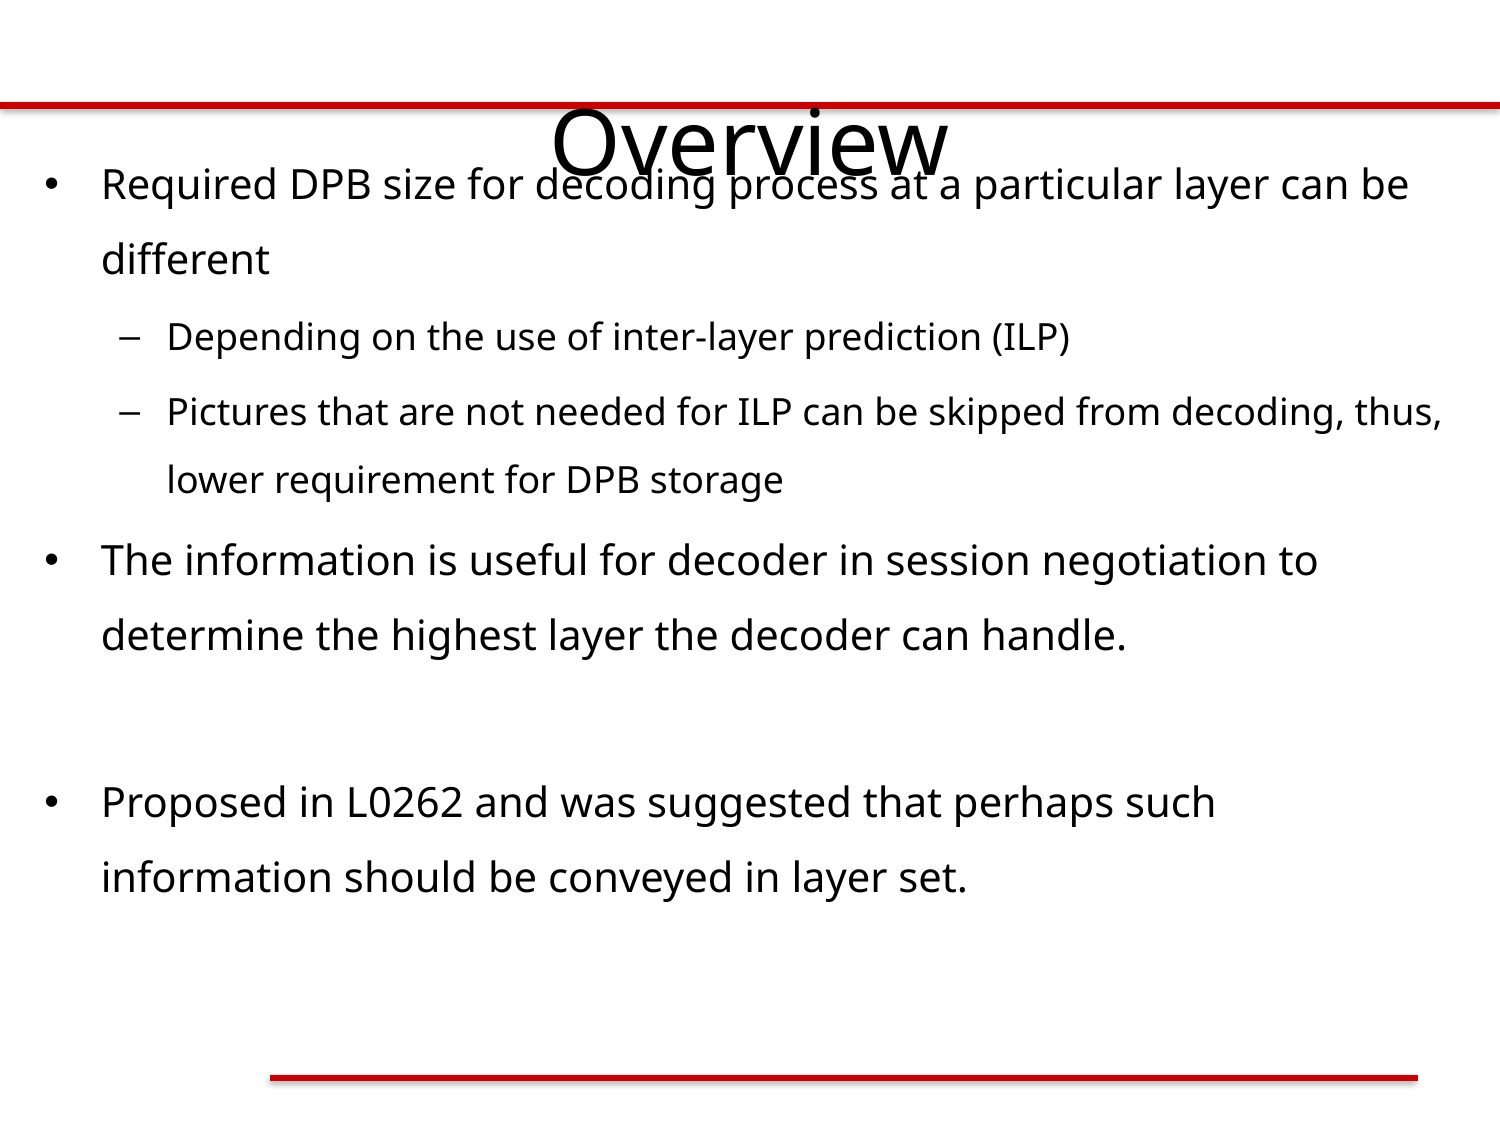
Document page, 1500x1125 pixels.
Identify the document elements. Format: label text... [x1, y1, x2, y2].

list Required DPB size for decoding process at a particular layer can be different Depending on the use of inter-layer prediction (ILP) Pictures that are not needed for ILP can be skipped from decoding, thus, lower requirement for DPB storage The information is useful for decoder in session negotiation to determine the highest layer the decoder can handle. Proposed in L0262 and was suggested that perhaps such information should be conveyed in layer set. [29, 125, 1471, 1059]
title Overview [74, 44, 1426, 125]
